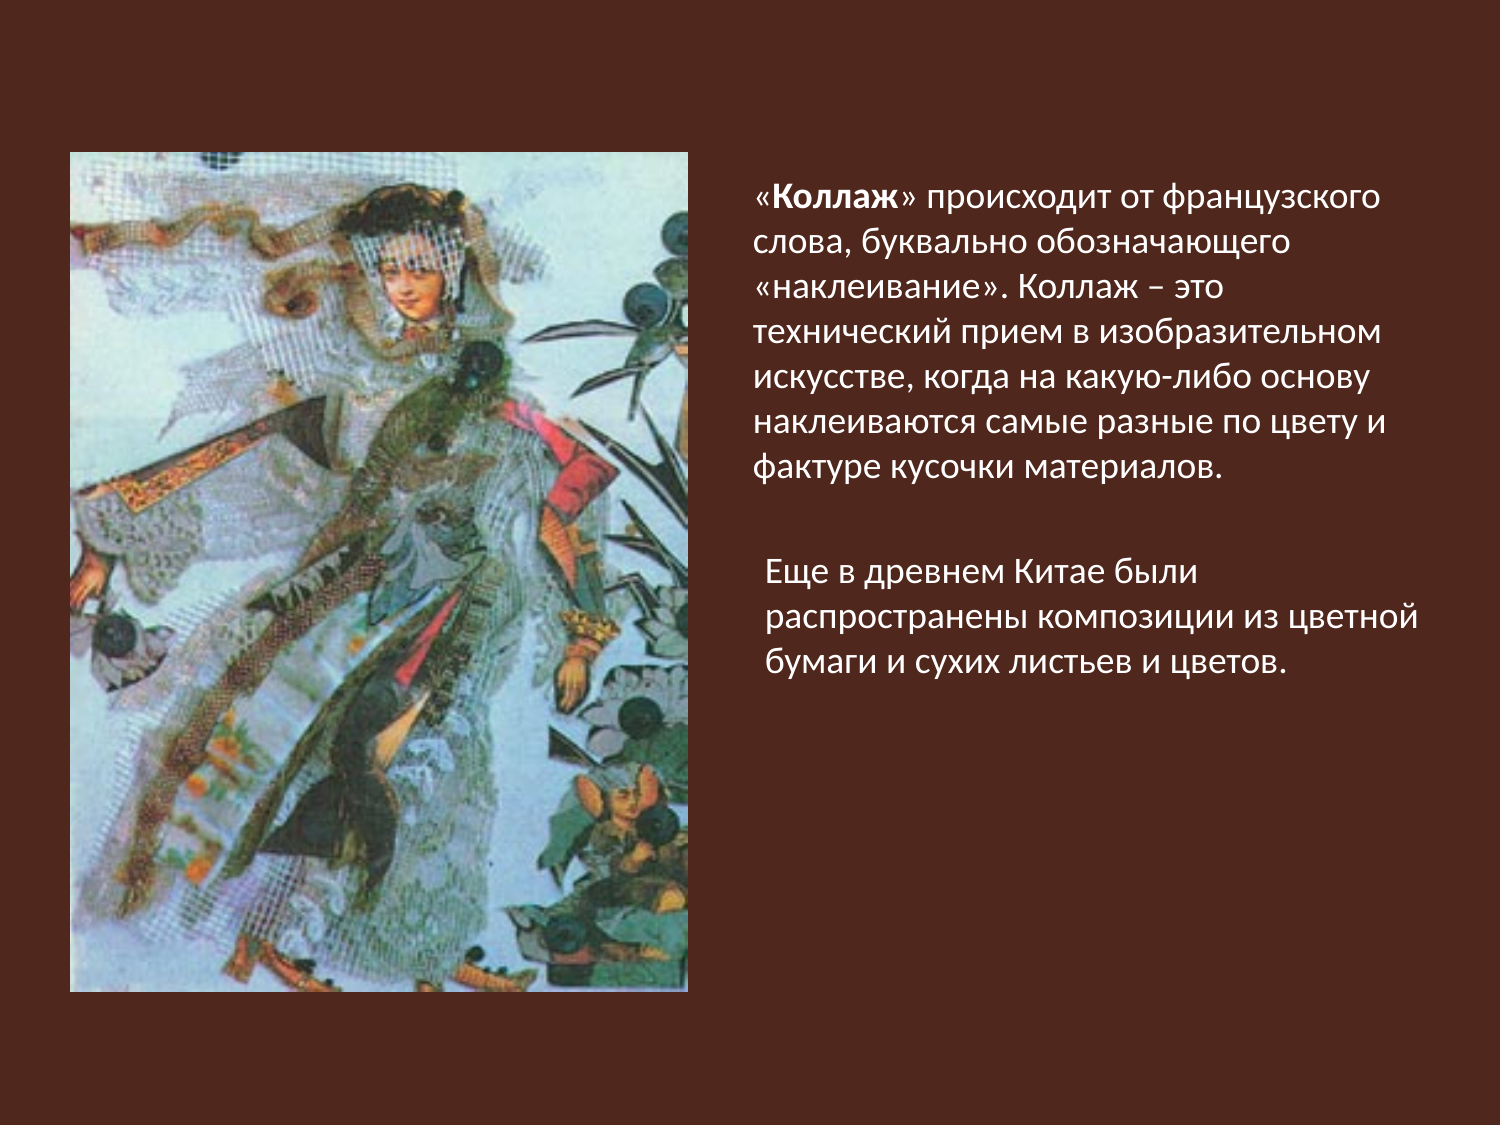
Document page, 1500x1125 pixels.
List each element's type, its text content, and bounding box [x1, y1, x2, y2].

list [70, 152, 688, 992]
text_box «Коллаж» происходит от французского слова, буквально обозначающего «наклеивание». Коллаж – это технический прием в изобразительном искусстве, когда на какую-либо основу наклеиваются самые разные по цвету и фактуре кусочки материалов. [738, 163, 1442, 539]
text_box Еще в древнем Китае были распространены композиции из цветной бумаги и сухих листьев и цветов. [750, 538, 1465, 689]
